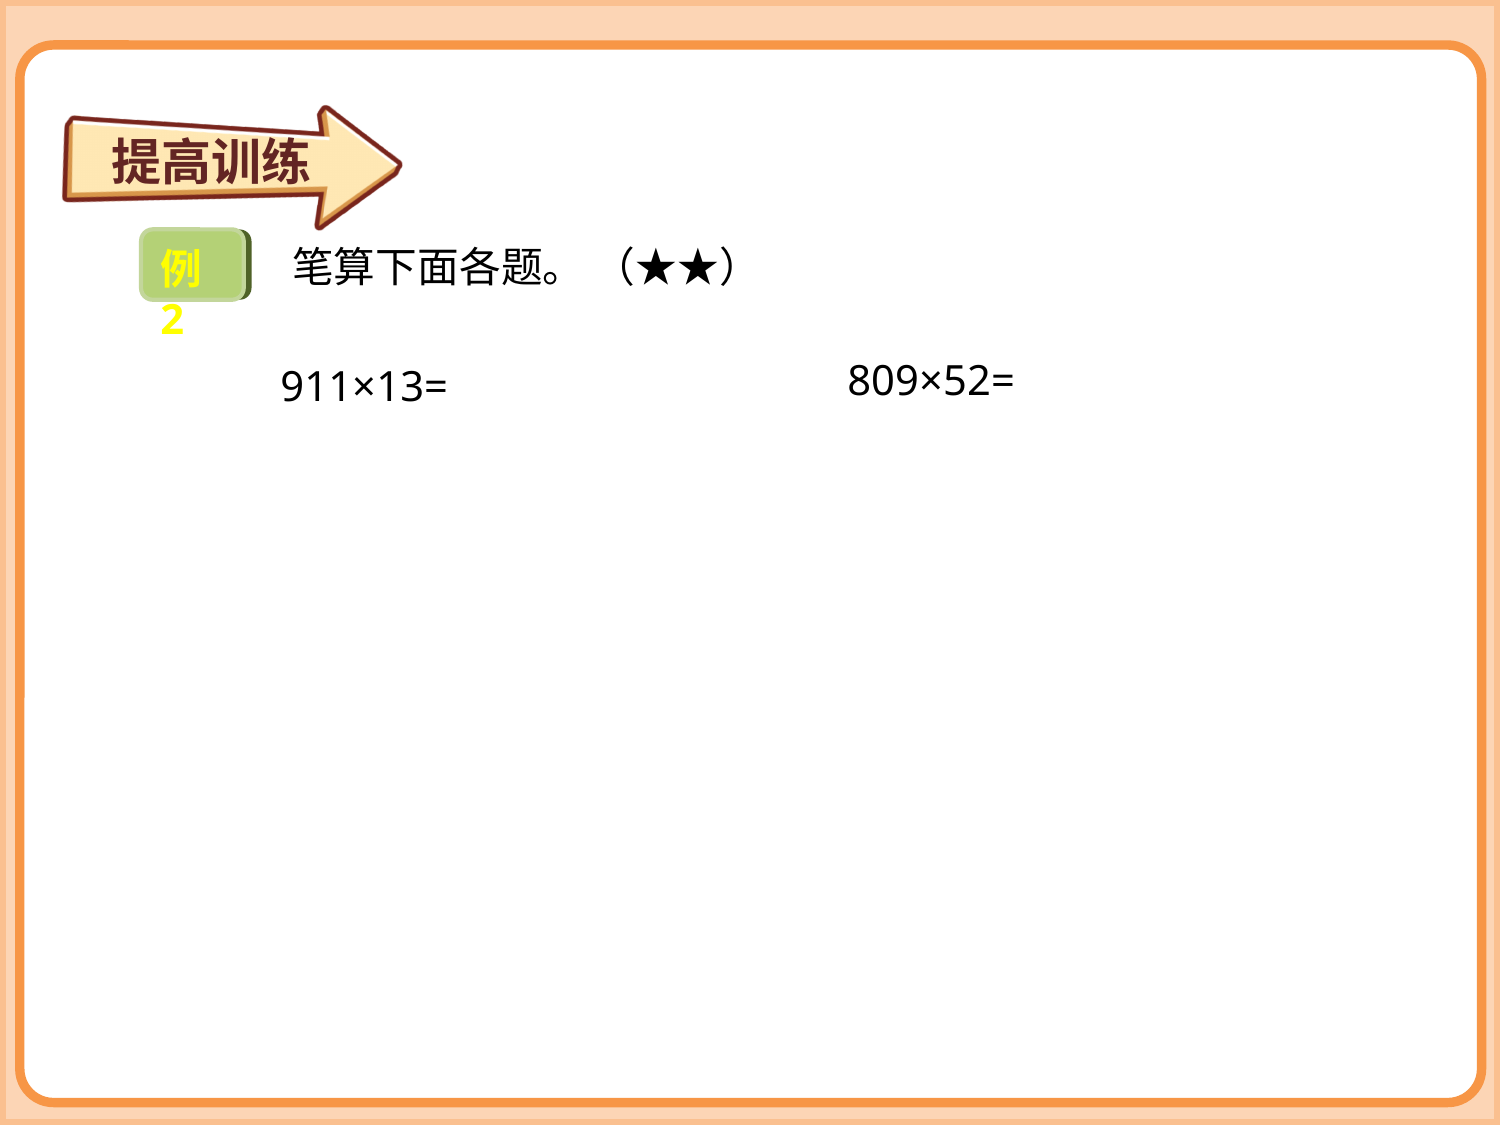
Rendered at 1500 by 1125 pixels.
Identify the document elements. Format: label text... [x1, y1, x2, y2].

text_box 笔算下面各题。 （★★） [277, 233, 1109, 299]
text_box 809×52= [832, 321, 1199, 412]
text_box 911×13= [265, 327, 620, 418]
picture [50, 61, 425, 251]
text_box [140, 229, 252, 301]
